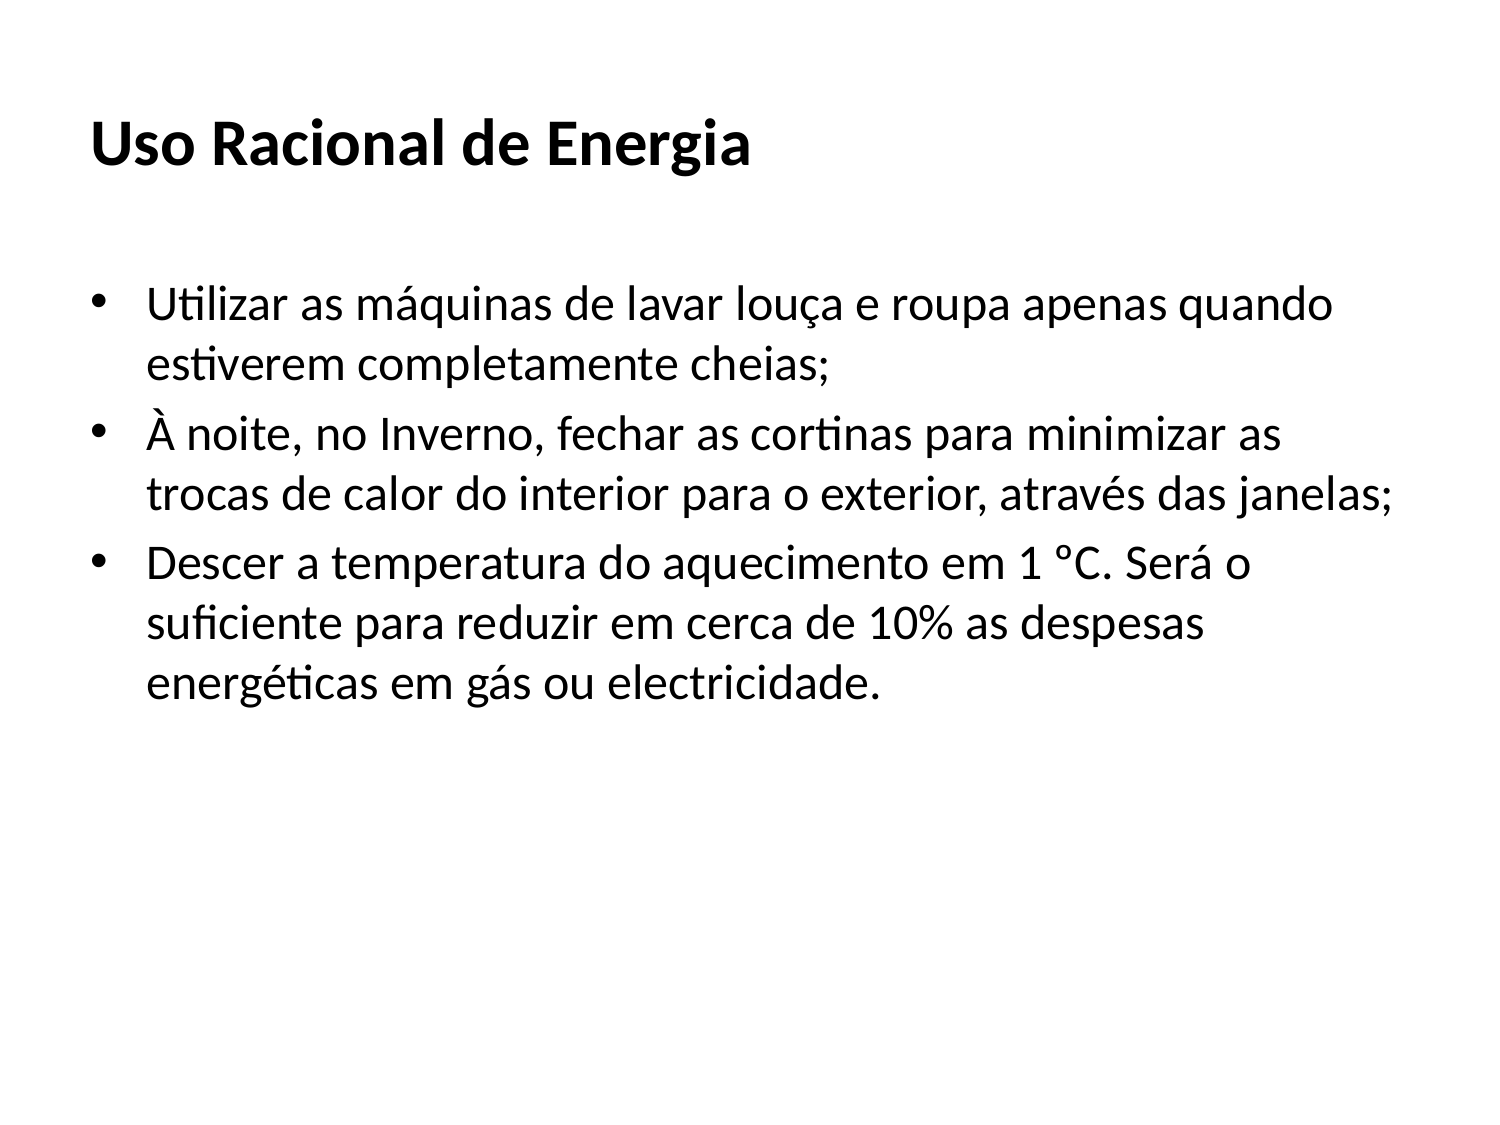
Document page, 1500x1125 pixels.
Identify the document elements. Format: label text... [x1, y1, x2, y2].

title Uso Racional de Energia [75, 45, 1425, 233]
list Utilizar as máquinas de lavar louça e roupa apenas quando estiverem completamente cheias; À noite, no Inverno, fechar as cortinas para minimizar as trocas de calor do interior para o exterior, através das janelas; Descer a temperatura do aquecimento em 1 ºC. Será o suficiente para reduzir em cerca de 10% as despesas energéticas em gás ou electricidade. [75, 262, 1425, 1005]
